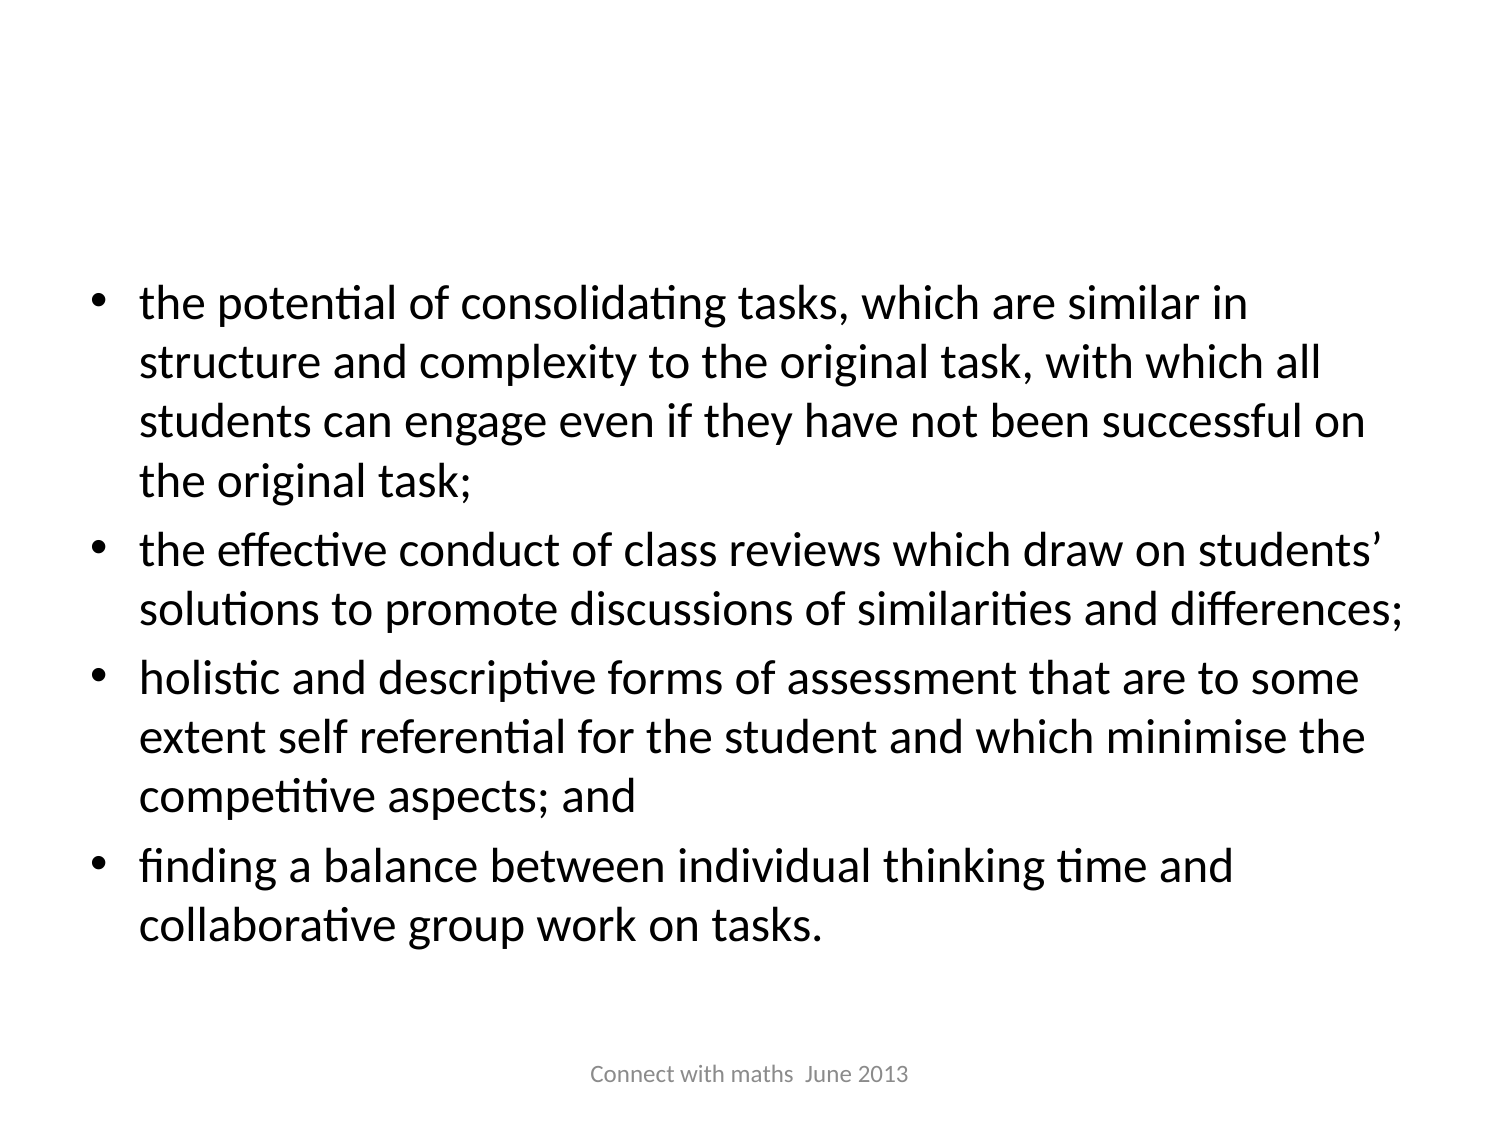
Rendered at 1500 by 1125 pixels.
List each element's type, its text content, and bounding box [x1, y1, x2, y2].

list the potential of consolidating tasks, which are similar in structure and complexity to the original task, with which all students can engage even if they have not been successful on the original task; the effective conduct of class reviews which draw on students’ solutions to promote discussions of similarities and differences; holistic and descriptive forms of assessment that are to some extent self referential for the student and which minimise the competitive aspects; and finding a balance between individual thinking time and collaborative group work on tasks. [75, 262, 1425, 1005]
footer Connect with maths June 2013 [512, 1042, 988, 1103]
